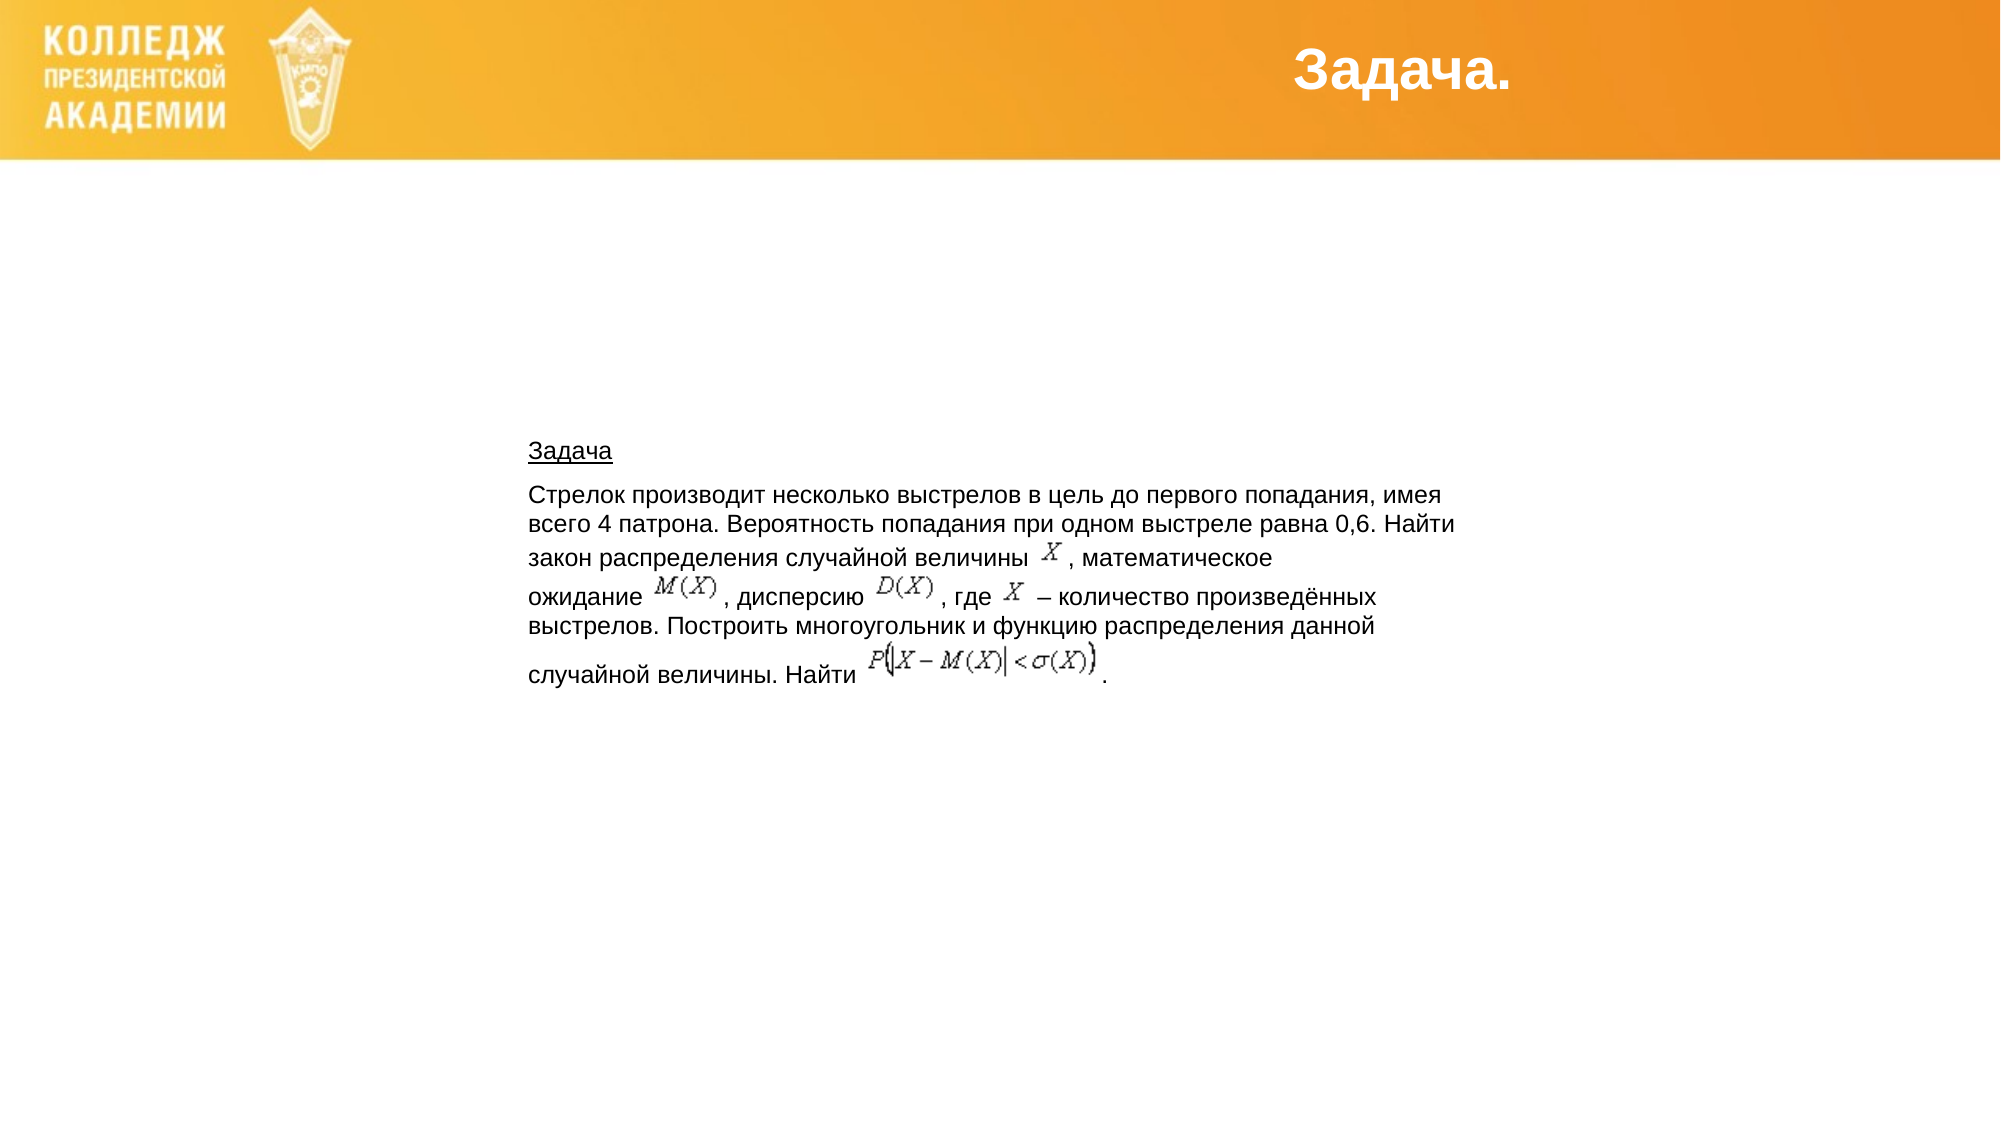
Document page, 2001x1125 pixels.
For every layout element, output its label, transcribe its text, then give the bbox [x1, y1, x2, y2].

text_box Задача. [1278, 32, 1879, 129]
picture [0, 0, 2001, 1125]
